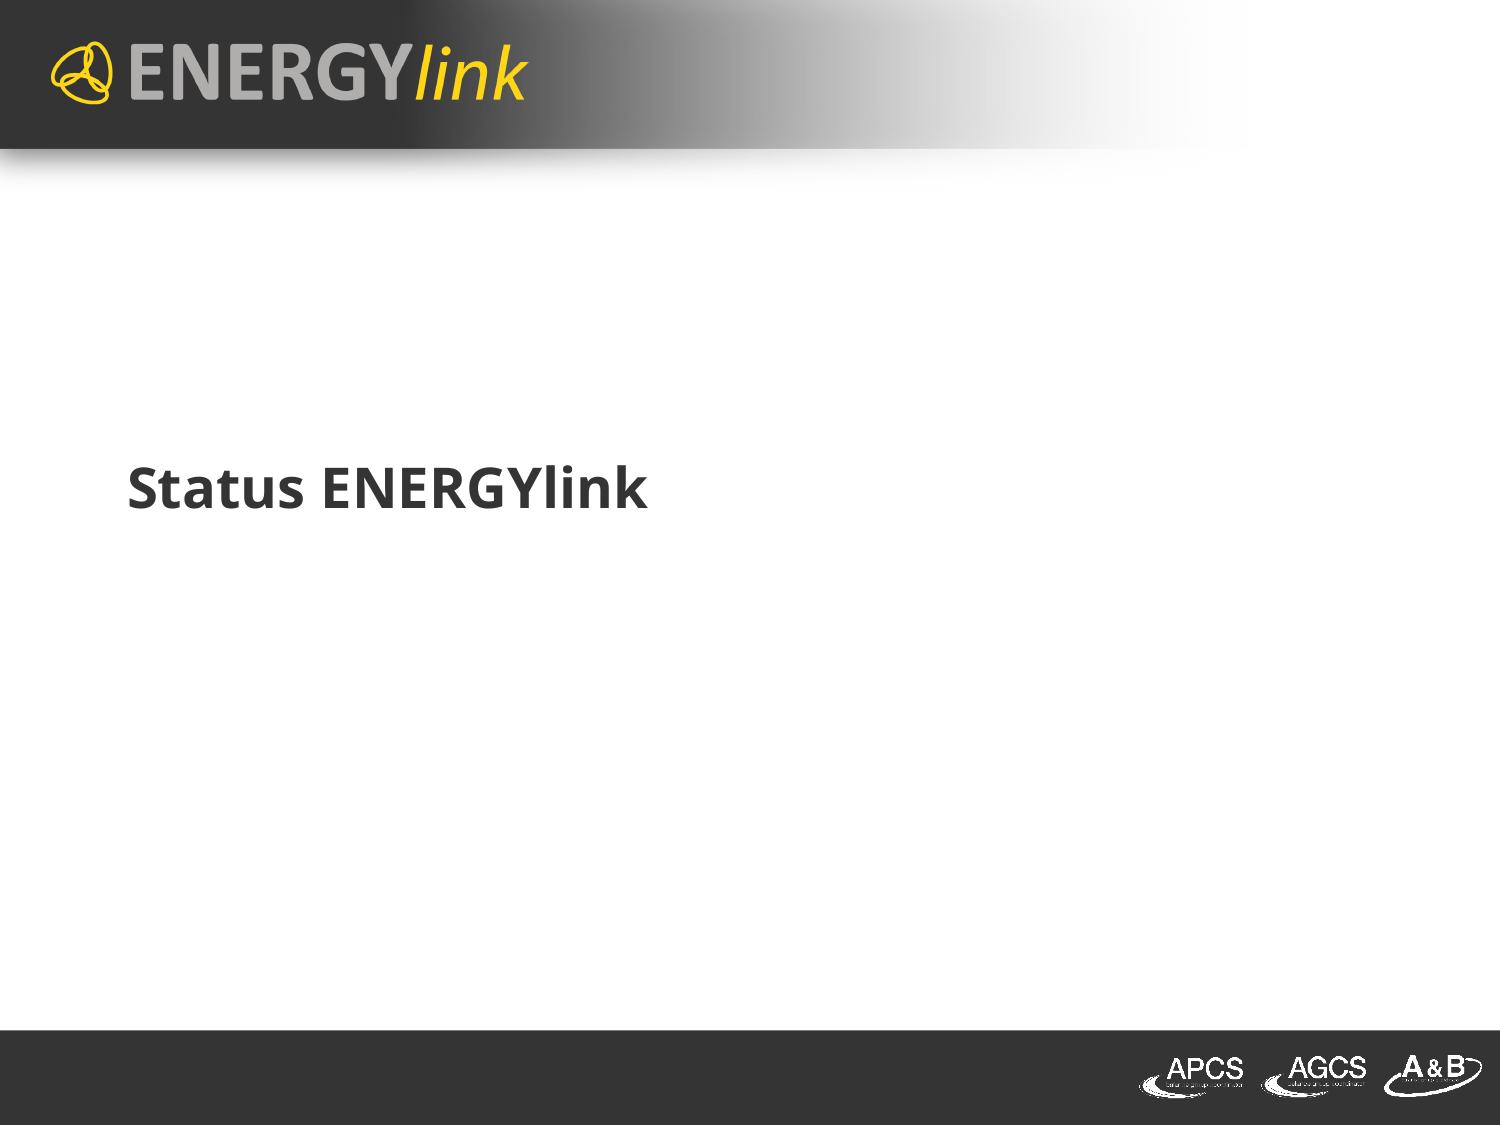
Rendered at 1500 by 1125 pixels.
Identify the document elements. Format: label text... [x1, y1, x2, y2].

picture [1384, 1055, 1482, 1097]
picture [0, 0, 1329, 231]
picture [1139, 1057, 1243, 1099]
title Status ENERGYlink [112, 444, 1388, 668]
picture [1261, 1056, 1366, 1098]
